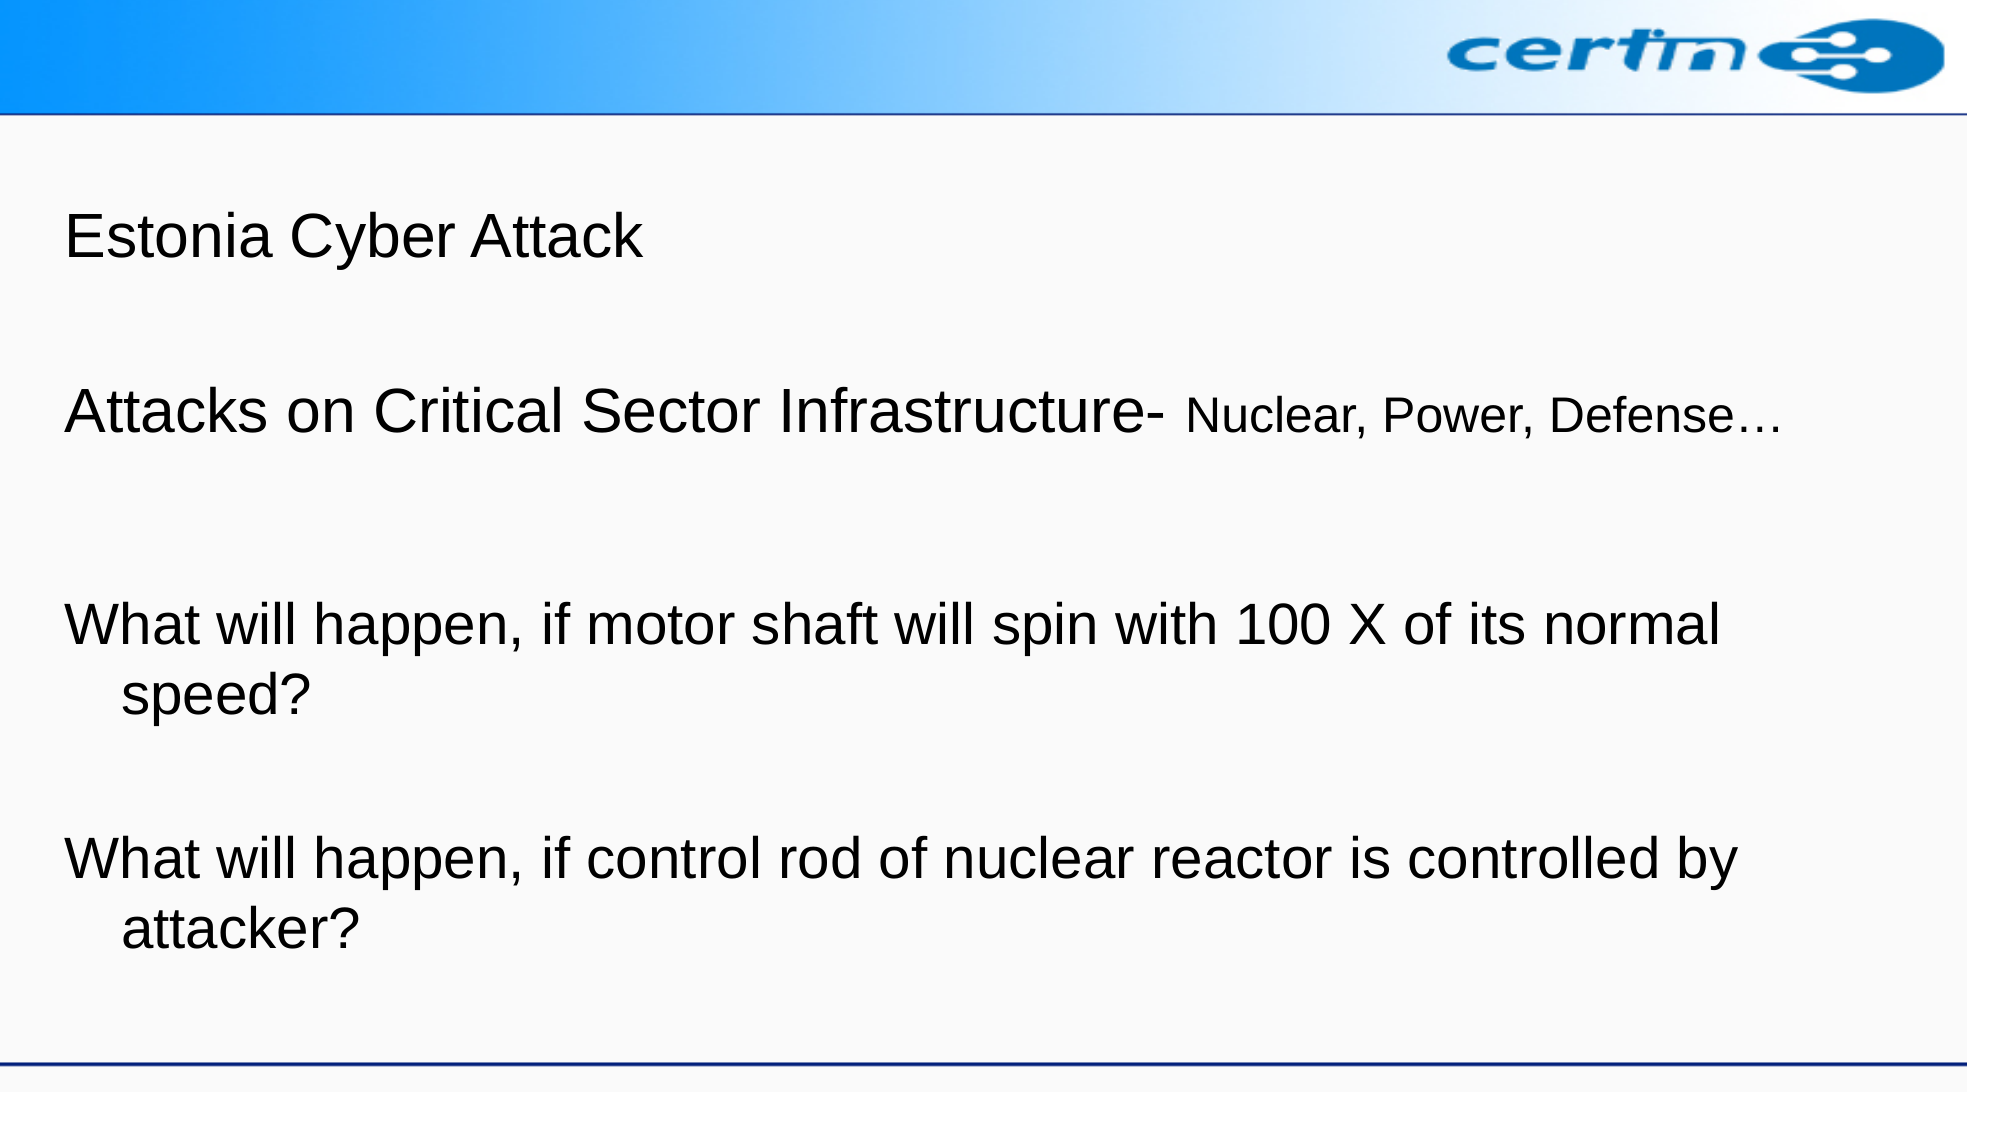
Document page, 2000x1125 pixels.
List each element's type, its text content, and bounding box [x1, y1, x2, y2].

picture [0, 0, 1967, 1092]
text_box Estonia Cyber Attack Attacks on Critical Sector Infrastructure- Nuclear, Power, Defense… What will happen, if motor shaft will spin with 100 X of its normal speed? What will happen, if control rod of nuclear reactor is controlled by attacker? [49, 187, 1866, 675]
